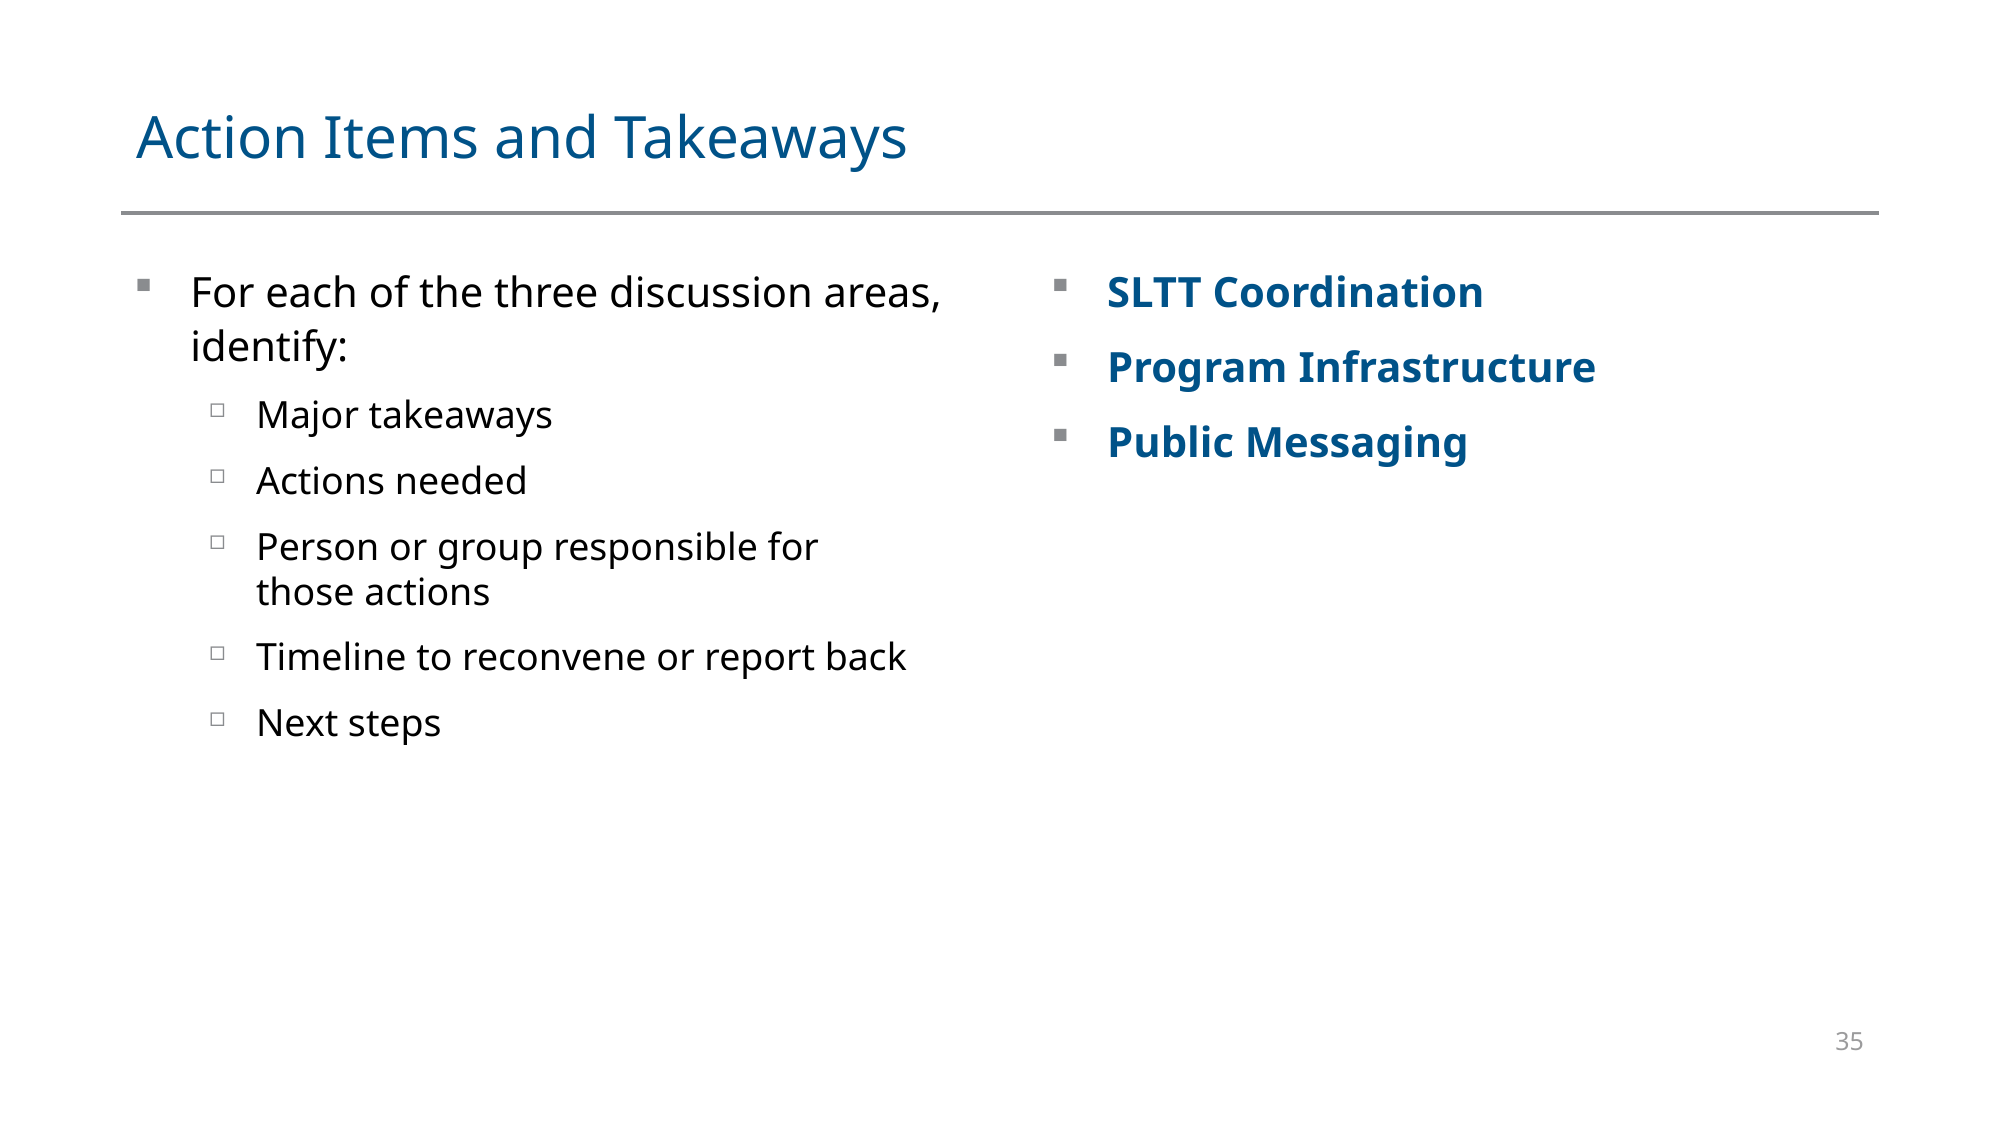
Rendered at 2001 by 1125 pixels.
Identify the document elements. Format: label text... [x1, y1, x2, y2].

title Action Items and Takeaways [121, 74, 1879, 197]
slide_number 35 [1728, 1012, 1879, 1073]
list For each of the three discussion areas, identify: Major takeaways Actions needed Person or group responsible for those actions Timeline to reconvene or report back Next steps [119, 254, 984, 910]
list SLTT Coordination Program Infrastructure Public Messaging [1035, 254, 1900, 910]
